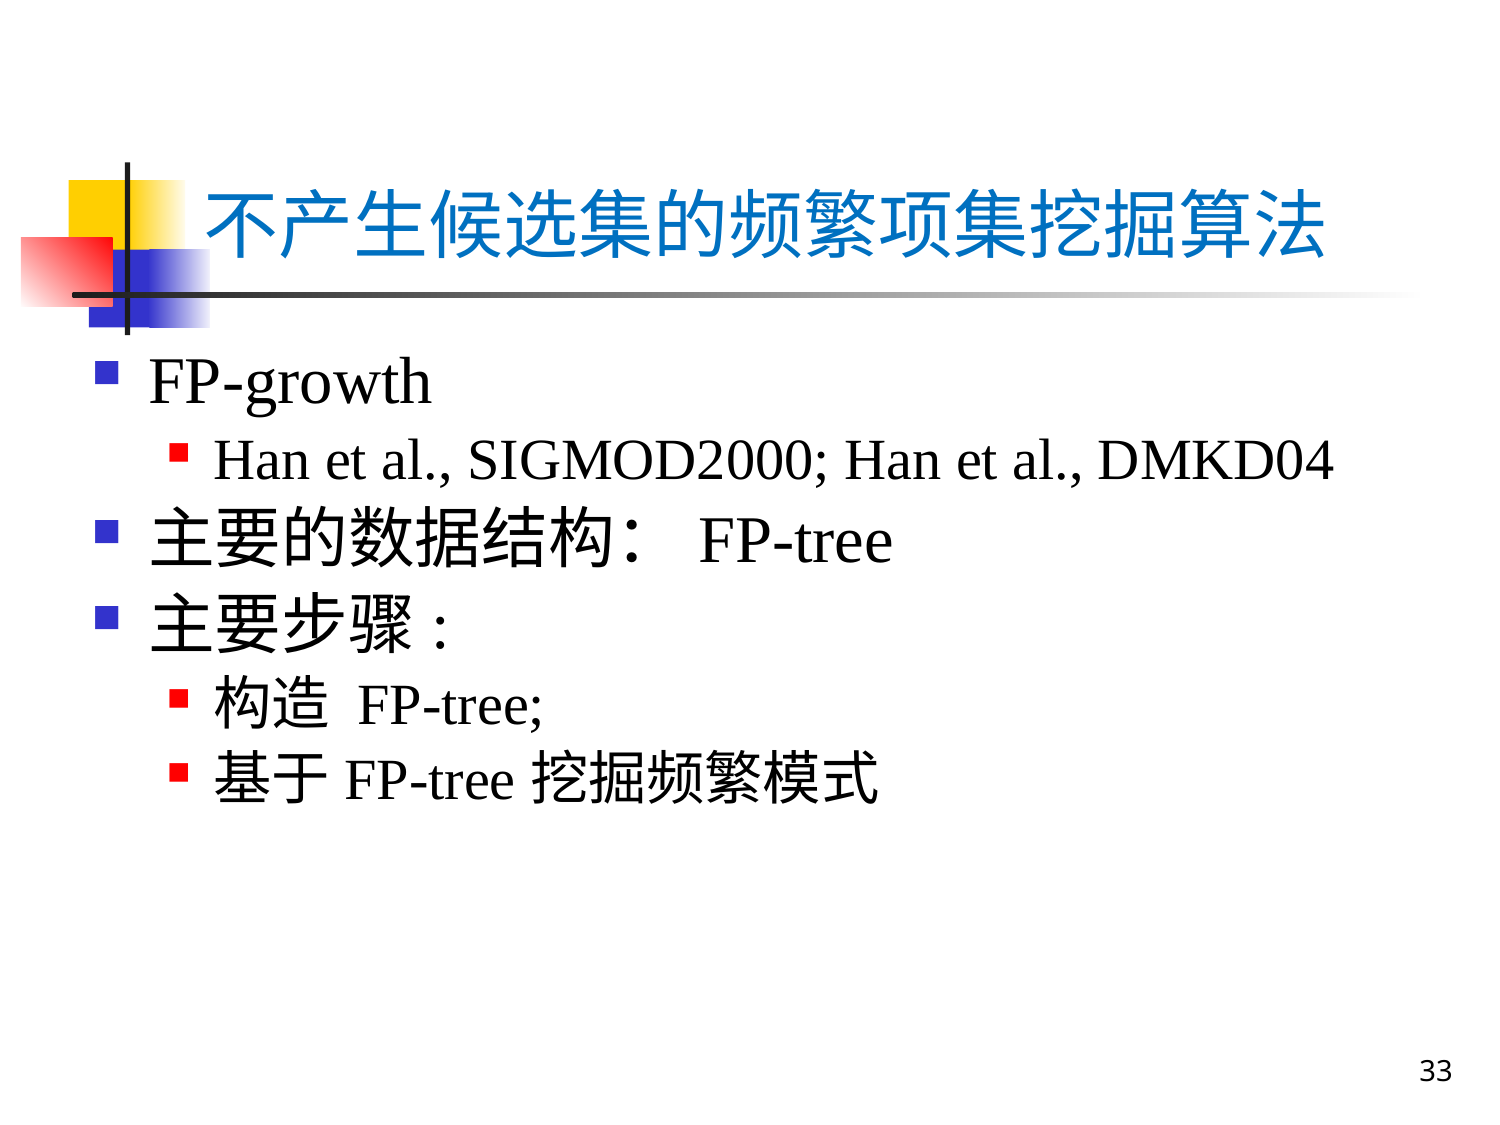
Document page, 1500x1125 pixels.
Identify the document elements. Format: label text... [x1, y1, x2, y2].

list FP-growth Han et al., SIGMOD2000; Han et al., DMKD04 主要的数据结构：FP-tree 主要步骤: 构造 FP-tree; 基于FP-tree挖掘频繁模式 [76, 338, 1427, 1035]
slide_number 33 [1154, 1023, 1468, 1100]
title 不产生候选集的频繁项集挖掘算法 [188, 35, 1468, 275]
